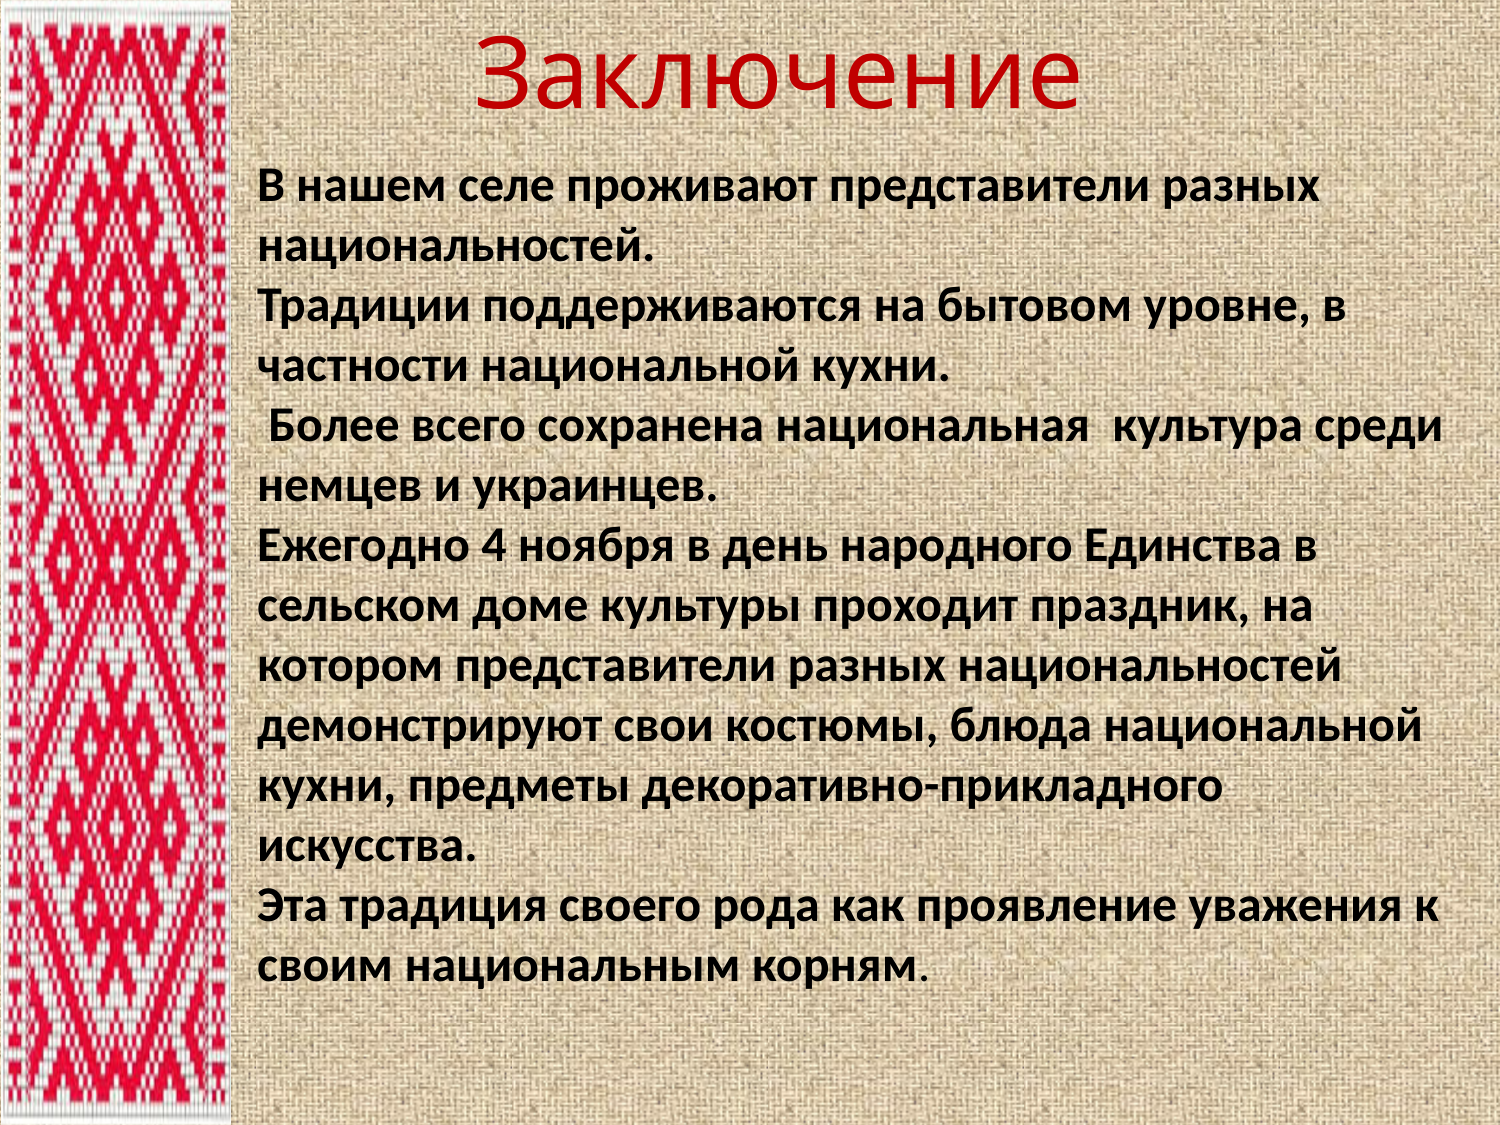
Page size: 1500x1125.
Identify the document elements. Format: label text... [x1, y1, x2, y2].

picture [0, 1, 678, 1123]
text_box Заключение [336, 0, 1223, 136]
title В нашем селе проживают представители разных национальностей. Традиции поддерживаются на бытовом уровне, в частности национальной кухни. Более всего сохранена национальная культура среди немцев и украинцев. Ежегодно 4 ноября в день народного Единства в сельском доме культуры проходит праздник, на котором представители разных национальностей демонстрируют свои костюмы, блюда национальной кухни, предметы декоративно-прикладного искусства. Эта традиция своего рода как проявление уважения к своим национальным корням. [242, 149, 1471, 1094]
